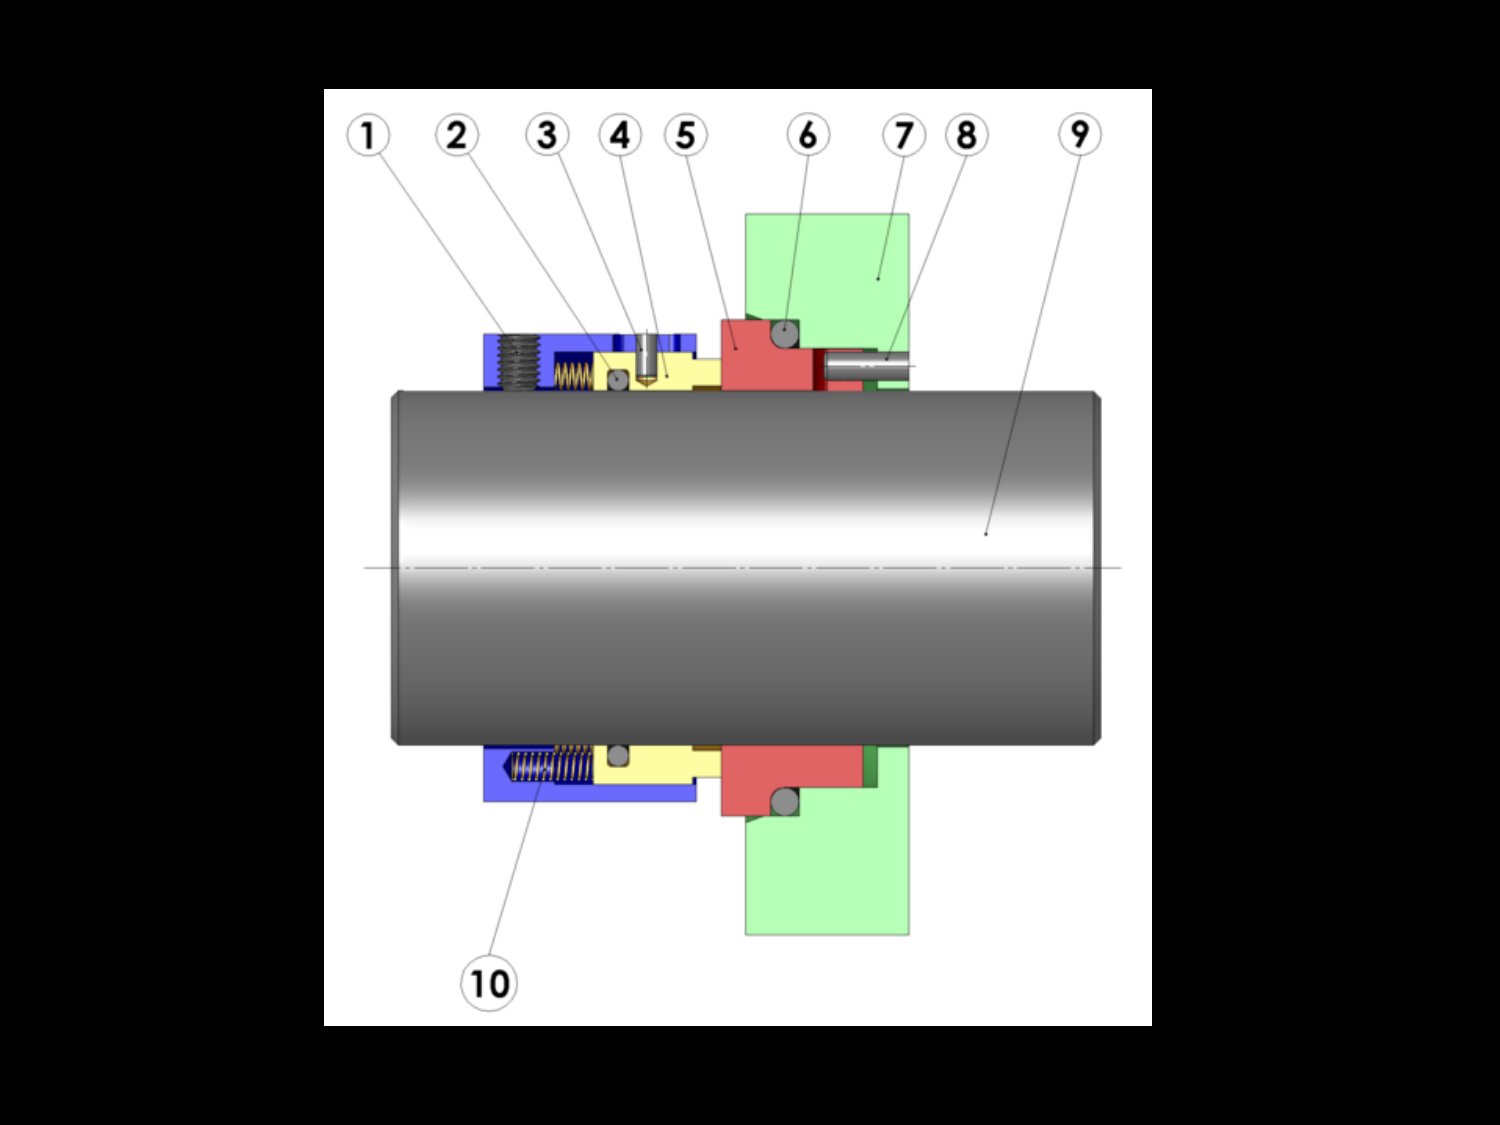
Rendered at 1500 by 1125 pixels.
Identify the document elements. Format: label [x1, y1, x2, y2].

picture [324, 89, 1152, 1027]
